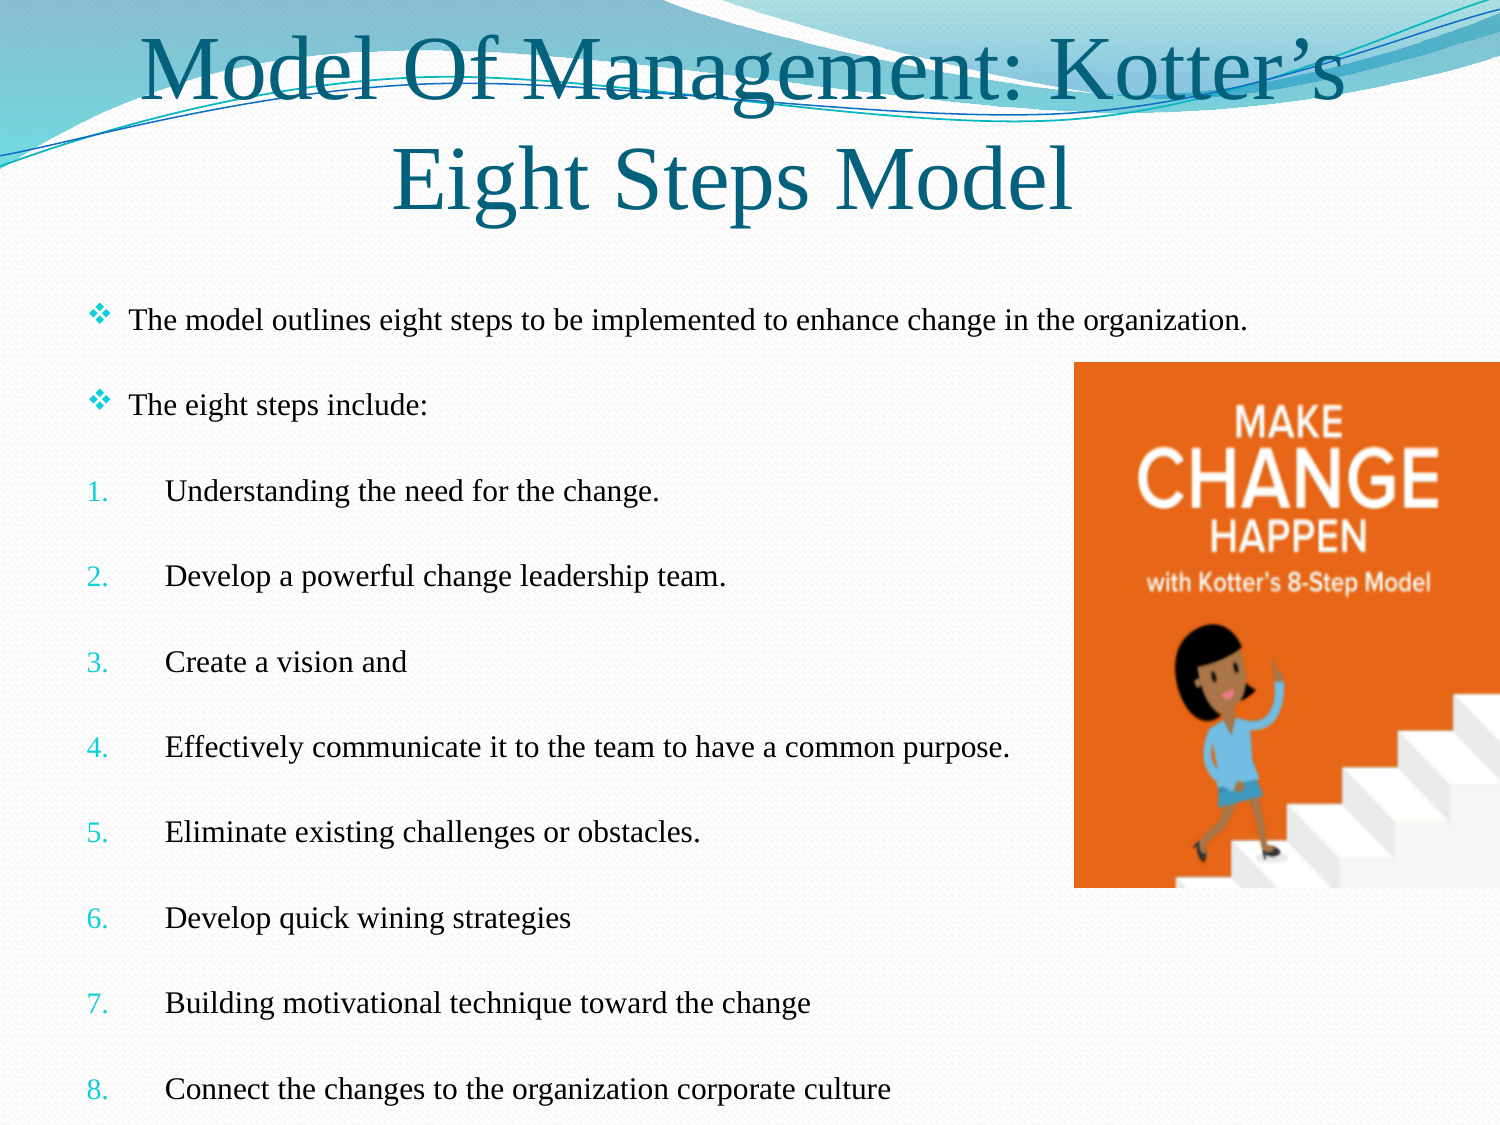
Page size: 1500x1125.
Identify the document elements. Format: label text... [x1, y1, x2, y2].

list The model outlines eight steps to be implemented to enhance change in the organization. The eight steps include: Understanding the need for the change. Develop a powerful change leadership team. Create a vision and Effectively communicate it to the team to have a common purpose. Eliminate existing challenges or obstacles. Develop quick wining strategies Building motivational technique toward the change Connect the changes to the organization corporate culture [71, 249, 1500, 1125]
picture [1074, 362, 1500, 888]
title Model Of Management: Kotter’s Eight Steps Model [69, 0, 1420, 228]
